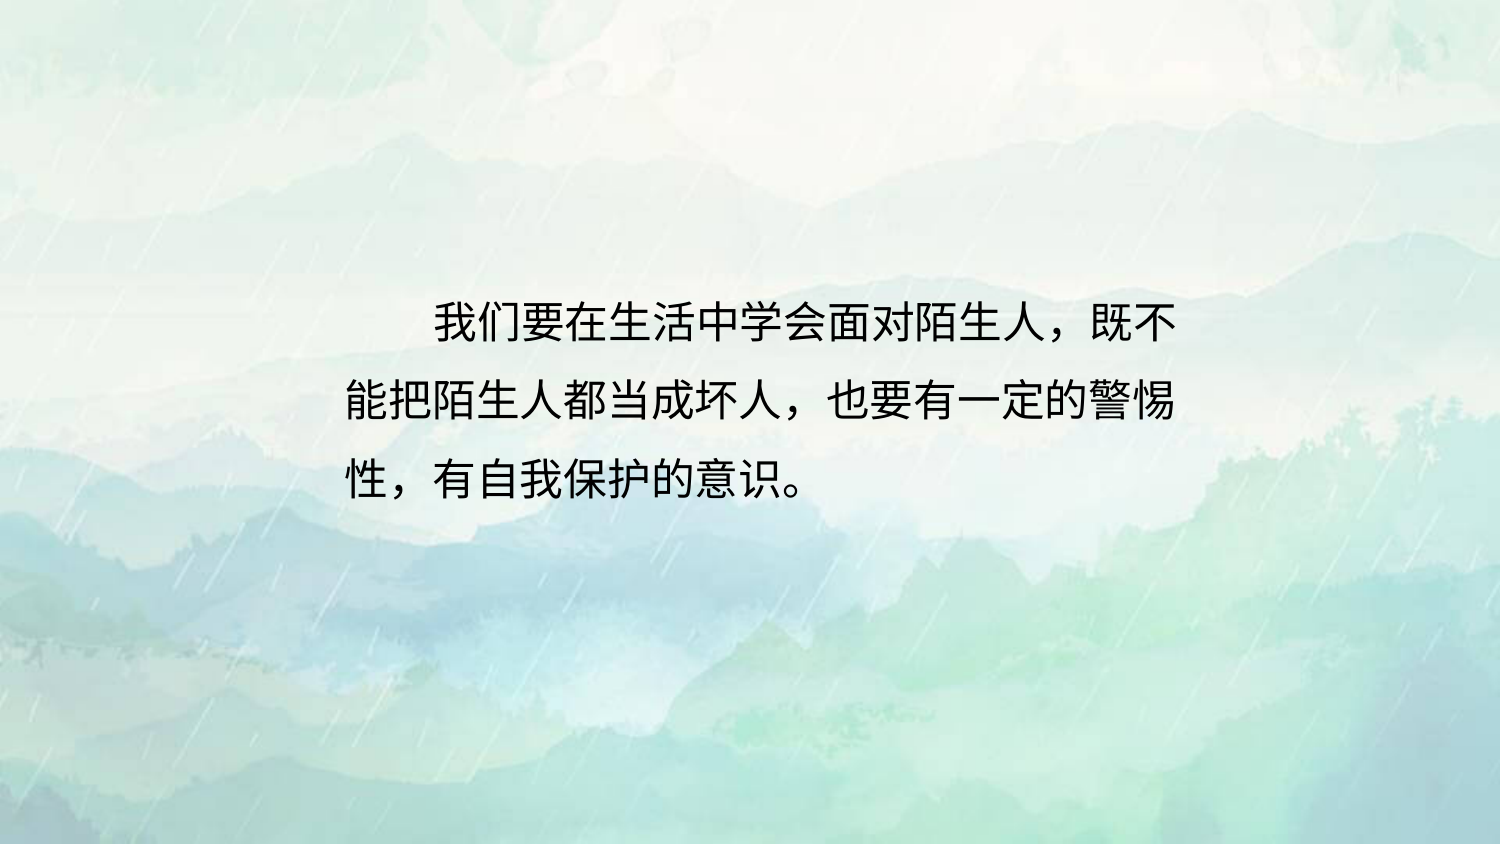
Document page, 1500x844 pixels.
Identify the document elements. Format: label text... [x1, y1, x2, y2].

picture [0, 0, 1500, 844]
list 我们要在生活中学会面对陌生人，既不能把陌生人都当成坏人，也要有一定的警惕性，有自我保护的意识。 [333, 262, 1190, 450]
